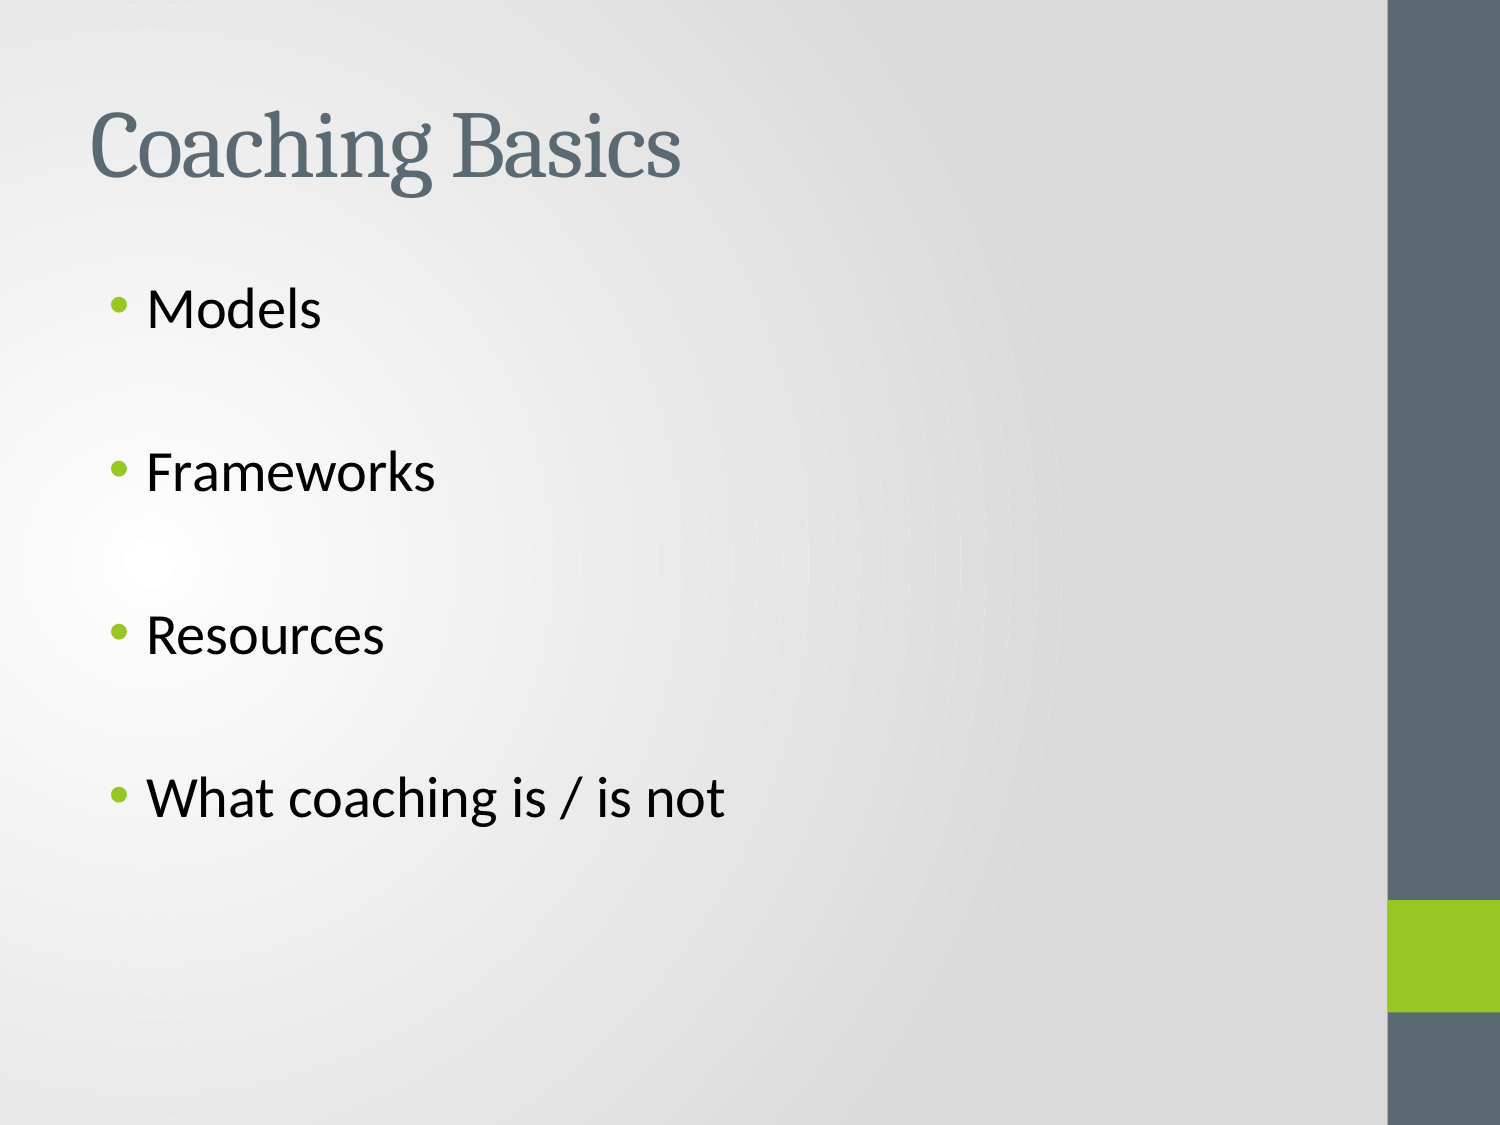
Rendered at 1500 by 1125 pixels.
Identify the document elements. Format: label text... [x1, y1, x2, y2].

title Coaching Basics [75, 45, 1325, 233]
list Models Frameworks Resources What coaching is / is not [75, 262, 1325, 1050]
